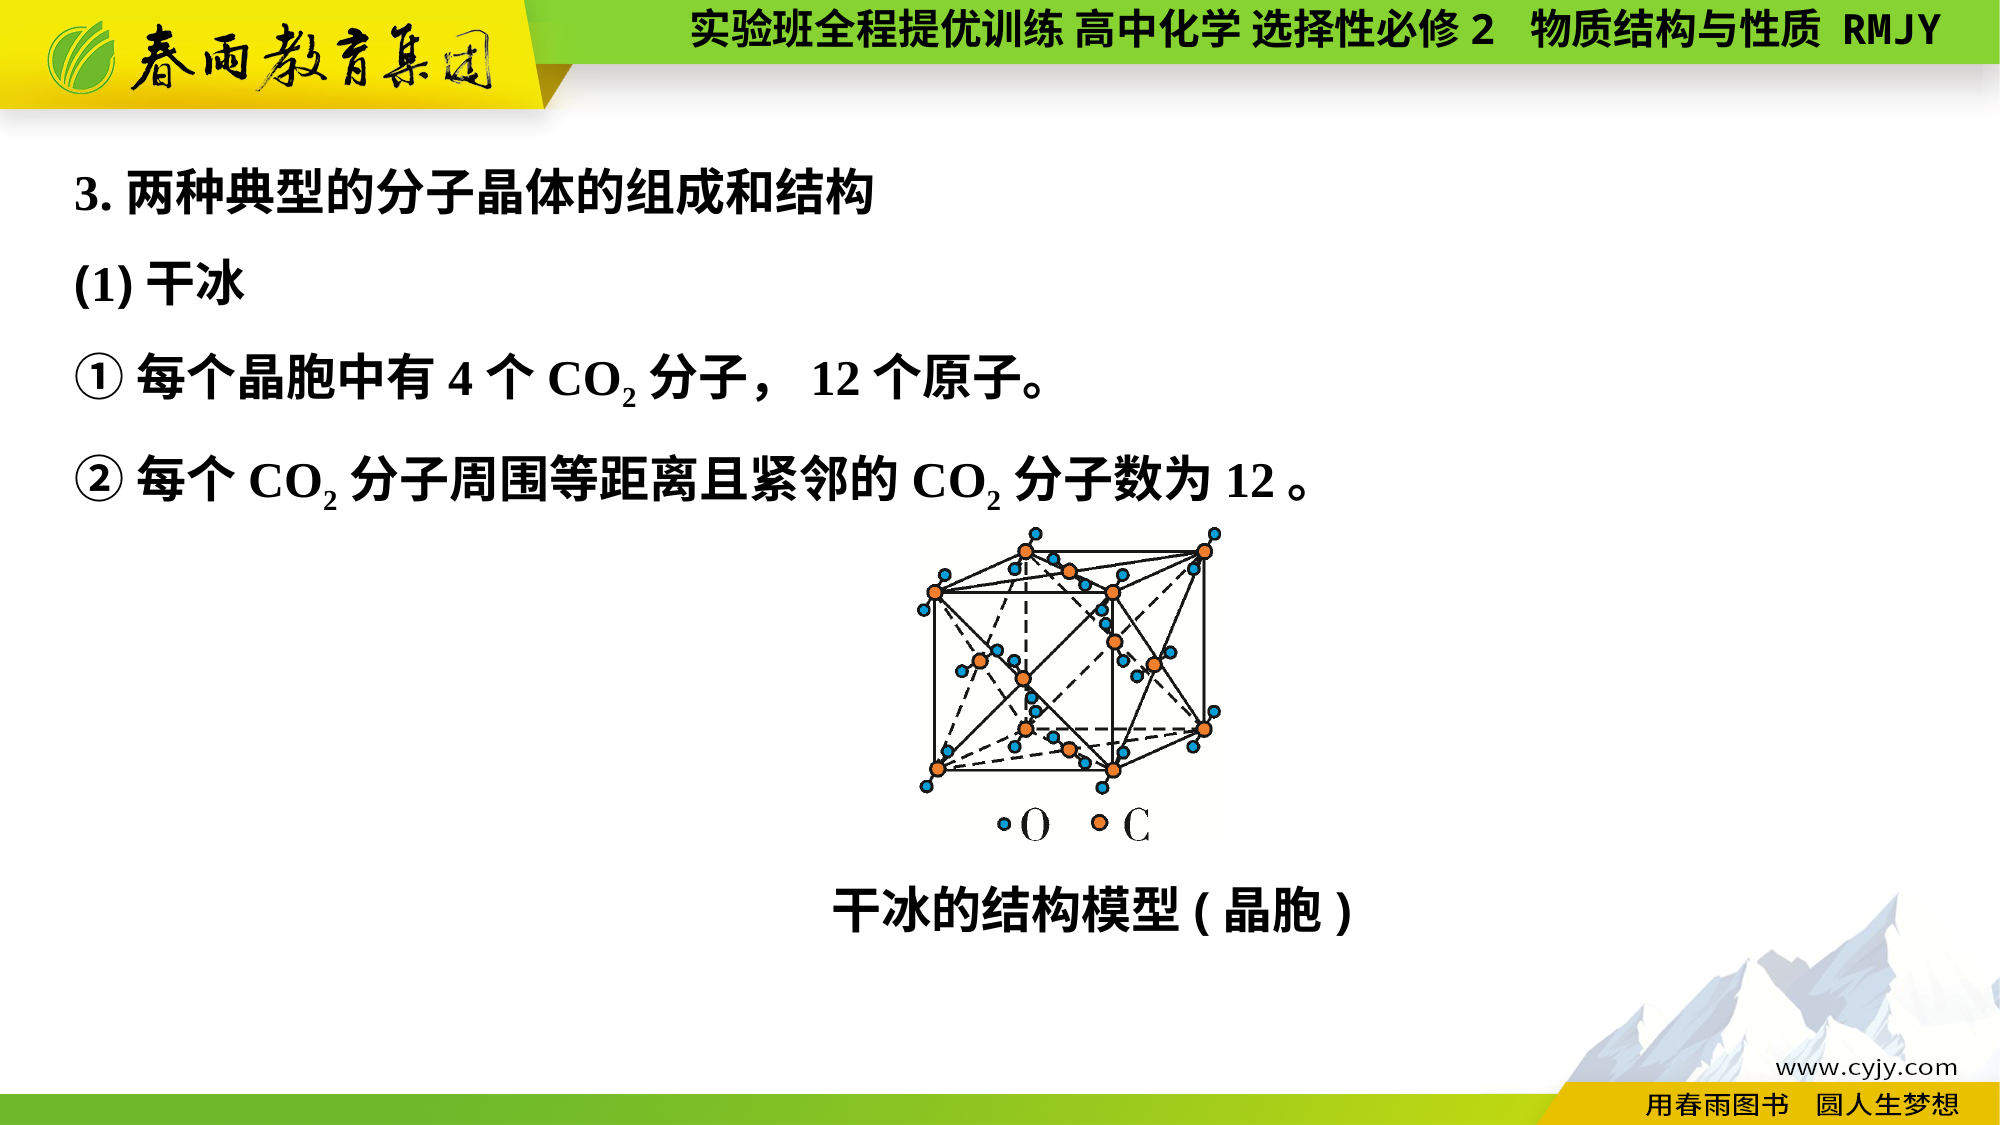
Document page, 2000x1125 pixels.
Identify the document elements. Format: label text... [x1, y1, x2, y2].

text_box 干冰的结构模型(晶胞) [816, 840, 1367, 946]
list 3.两种典型的分子晶体的组成和结构 [59, 122, 1944, 213]
picture [0, 0, 2000, 1125]
text_box (1)干冰 ①每个晶胞中有4个CO2分子，12个原子。 ②每个CO2分子周围等距离且紧邻的CO2分子数为12。 [59, 213, 1944, 524]
